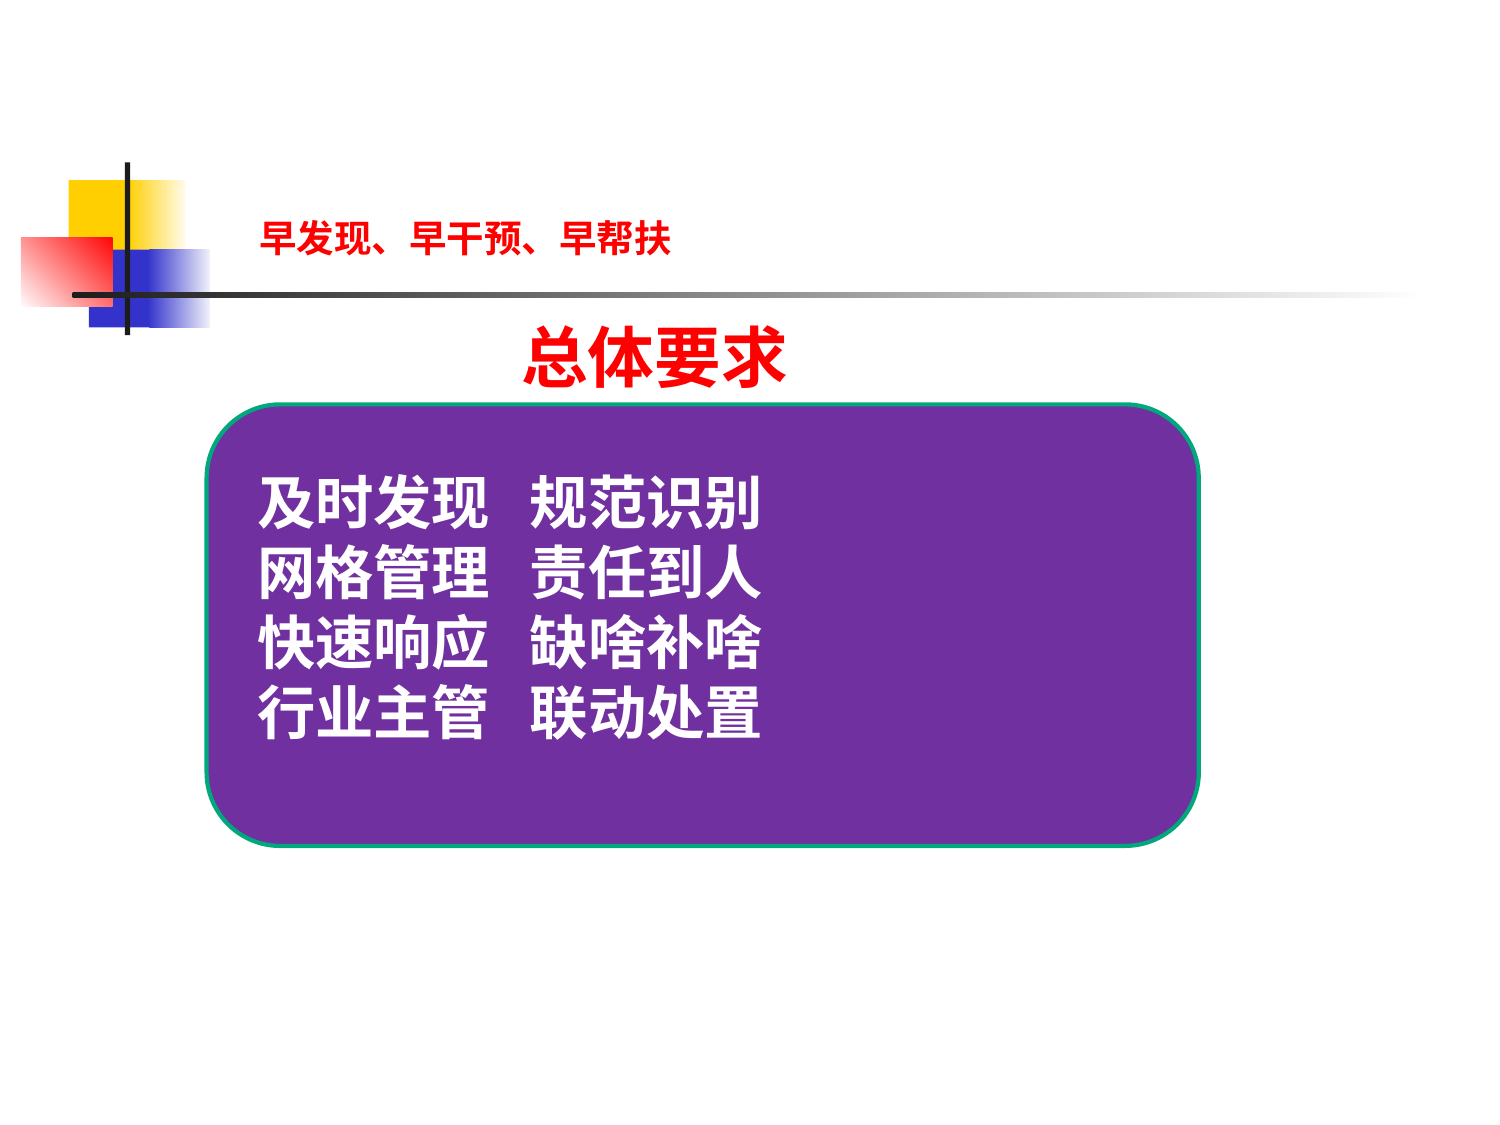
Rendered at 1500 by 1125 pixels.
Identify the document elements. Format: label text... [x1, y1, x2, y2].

text_box 总体要求 及时发现 规范识别 网格管理 责任到人 快速响应 缺啥补啥 行业主管 联动处置 [109, 308, 1400, 824]
text_box 早发现、早干预、早帮扶 [244, 208, 687, 268]
text_box [224, 824, 1181, 849]
